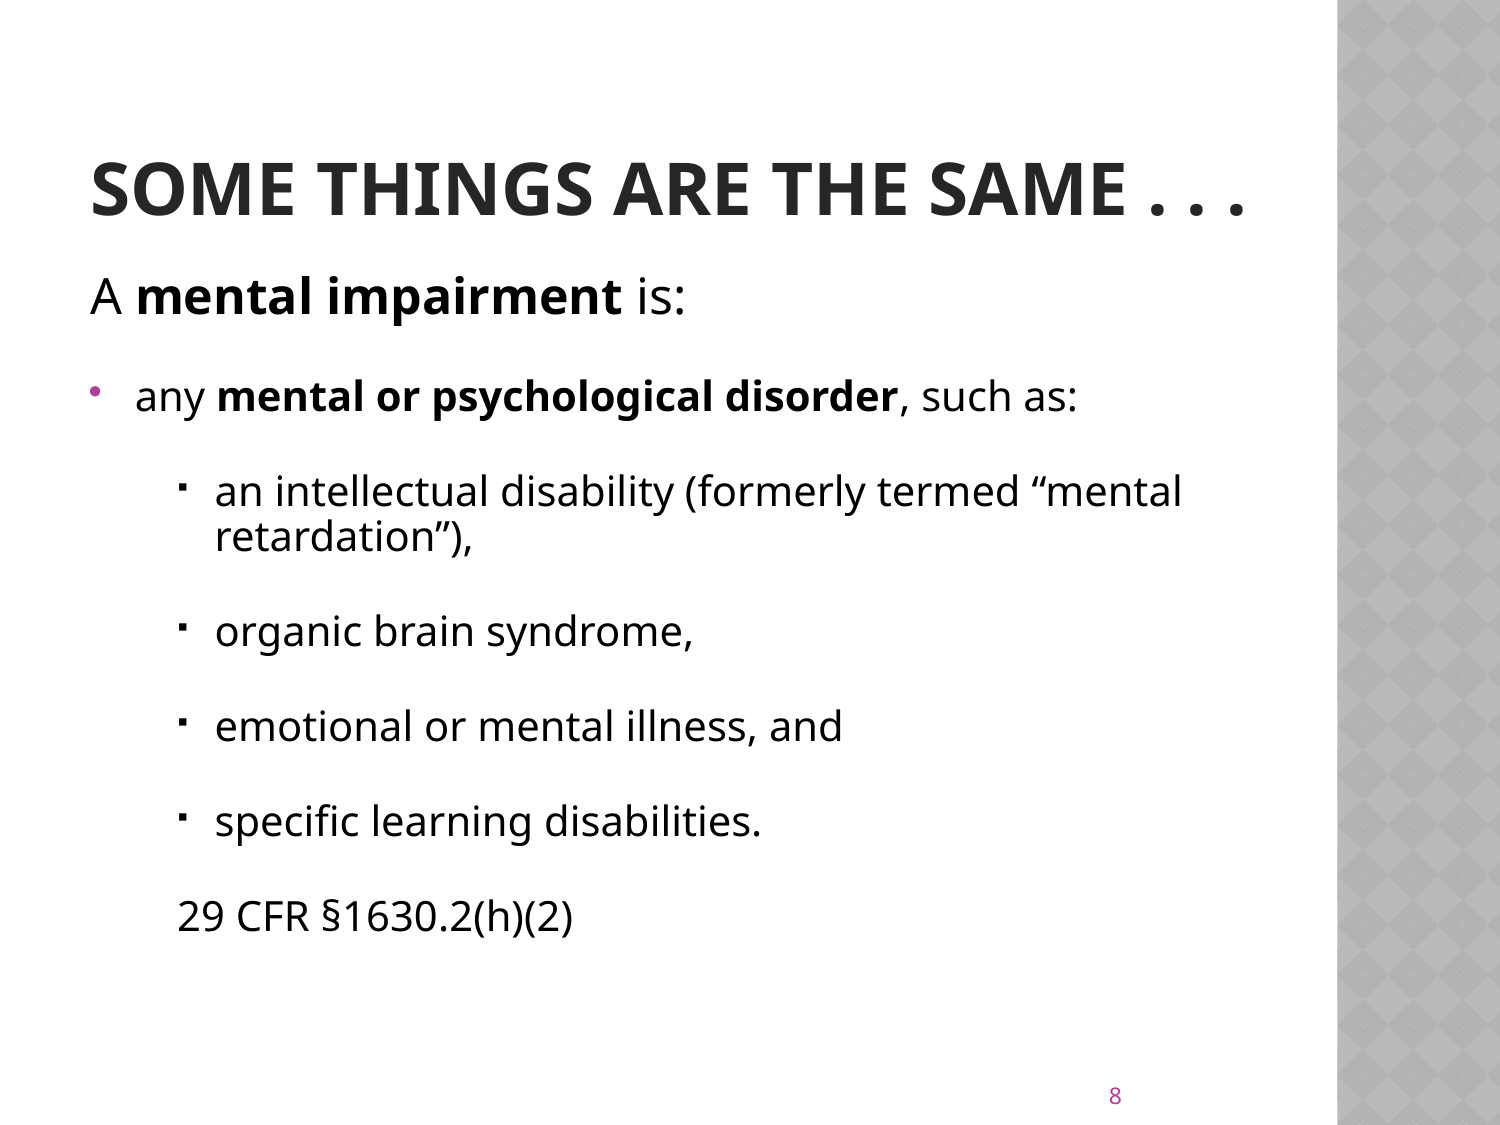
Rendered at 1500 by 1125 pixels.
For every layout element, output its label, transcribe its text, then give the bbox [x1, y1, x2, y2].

title some things are the same . . . [74, 43, 1263, 230]
list A mental impairment is: any mental or psychological disorder, such as: an intellectual disability (formerly termed “mental retardation”), organic brain syndrome, emotional or mental illness, and specific learning disabilities. 29 CFR §1630.2(h)(2) [74, 263, 1263, 1060]
slide_number 8 [1025, 1075, 1123, 1113]
